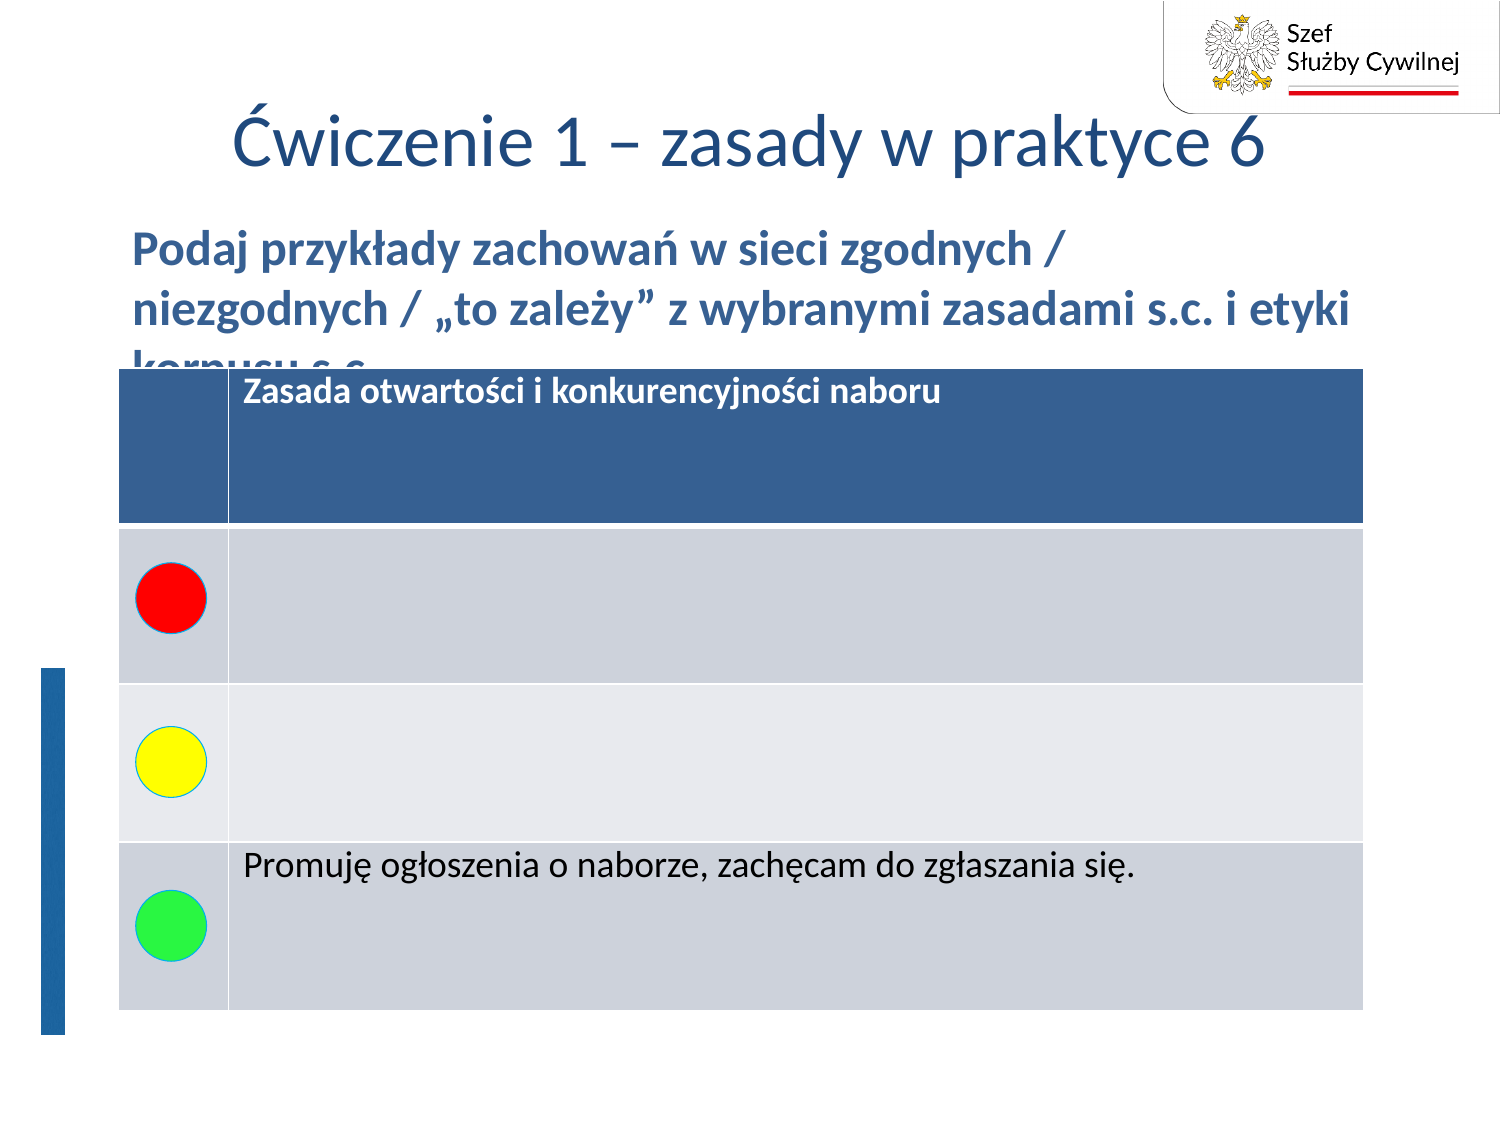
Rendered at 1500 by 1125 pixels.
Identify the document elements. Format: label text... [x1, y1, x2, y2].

text_box Podaj przykłady zachowań w sieci zgodnych / niezgodnych / „to zależy” z wybranymi zasadami s.c. i etyki korpusu s.c. [117, 208, 1382, 403]
text_box [133, 560, 209, 636]
table_cell [119, 685, 228, 841]
text_box [133, 724, 209, 800]
table_header [119, 369, 228, 523]
picture [1163, 0, 1500, 114]
title Ćwiczenie 1 – zasady w praktyce 6 [100, 83, 1400, 209]
table_cell Promuję ogłoszenia o naborze, zachęcam do zgłaszania się. [229, 843, 1363, 1010]
table_cell [119, 843, 228, 1010]
text_box [133, 888, 209, 964]
table_header Zasada otwartości i konkurencyjności naboru [229, 369, 1363, 523]
table_cell [229, 529, 1363, 683]
table_cell [229, 685, 1363, 841]
table_cell [119, 529, 228, 683]
picture [41, 668, 65, 1035]
